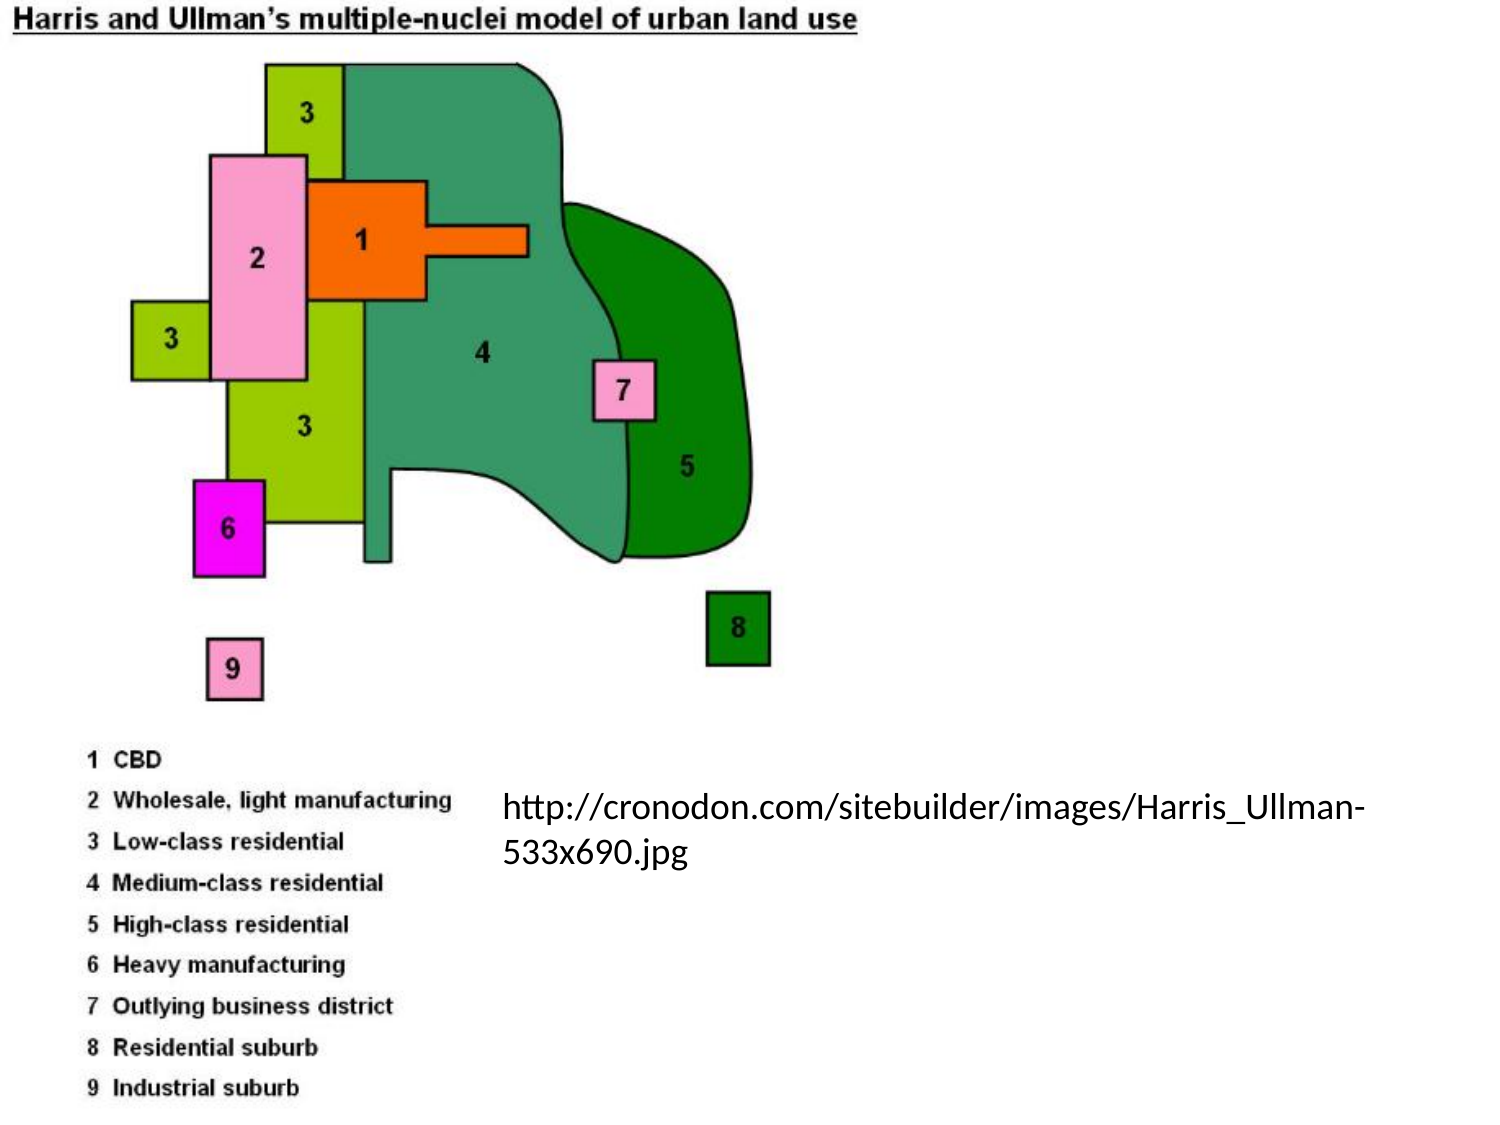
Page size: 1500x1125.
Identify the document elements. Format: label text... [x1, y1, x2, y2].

picture [0, 0, 872, 1125]
text_box http://cronodon.com/sitebuilder/images/Harris_Ullman-533x690.jpg [876, 774, 1500, 880]
